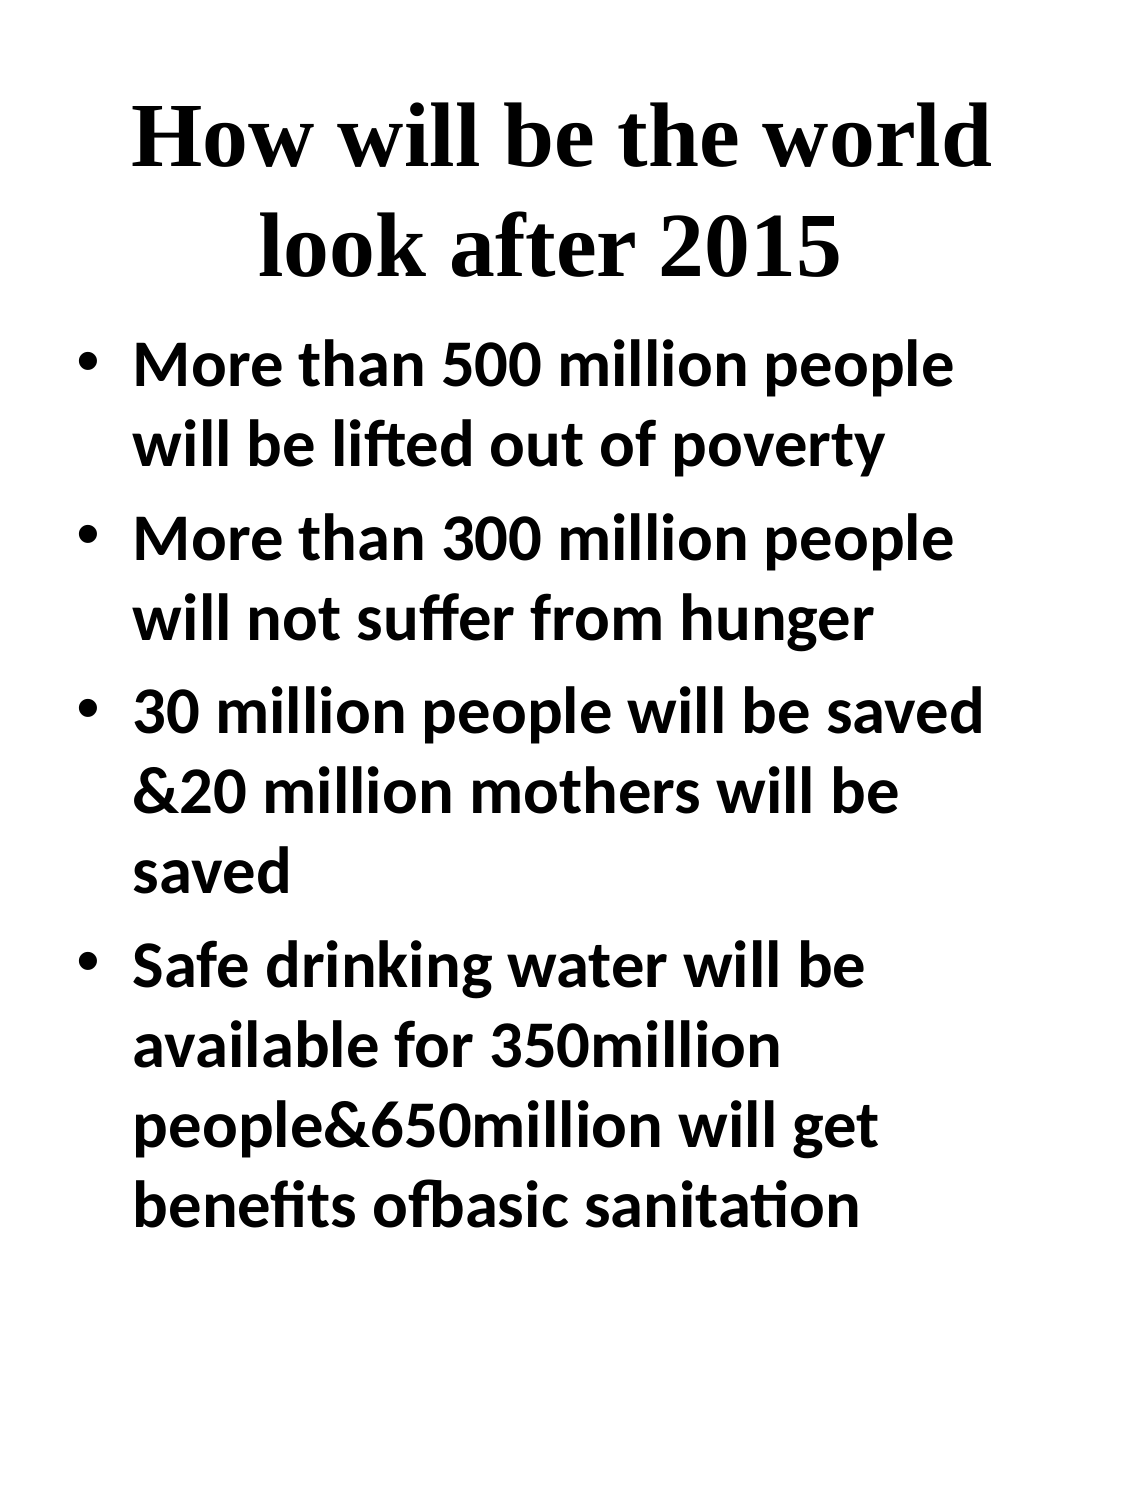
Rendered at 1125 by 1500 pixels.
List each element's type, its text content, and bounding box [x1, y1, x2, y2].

list More than 500 million people will be lifted out of poverty More than 300 million people will not suffer from hunger 30 million people will be saved &20 million mothers will be saved Safe drinking water will be available for 350million people&650million will get benefits ofbasic sanitation [61, 312, 1069, 1340]
title How will be the world look after 2015 [56, 60, 1069, 310]
